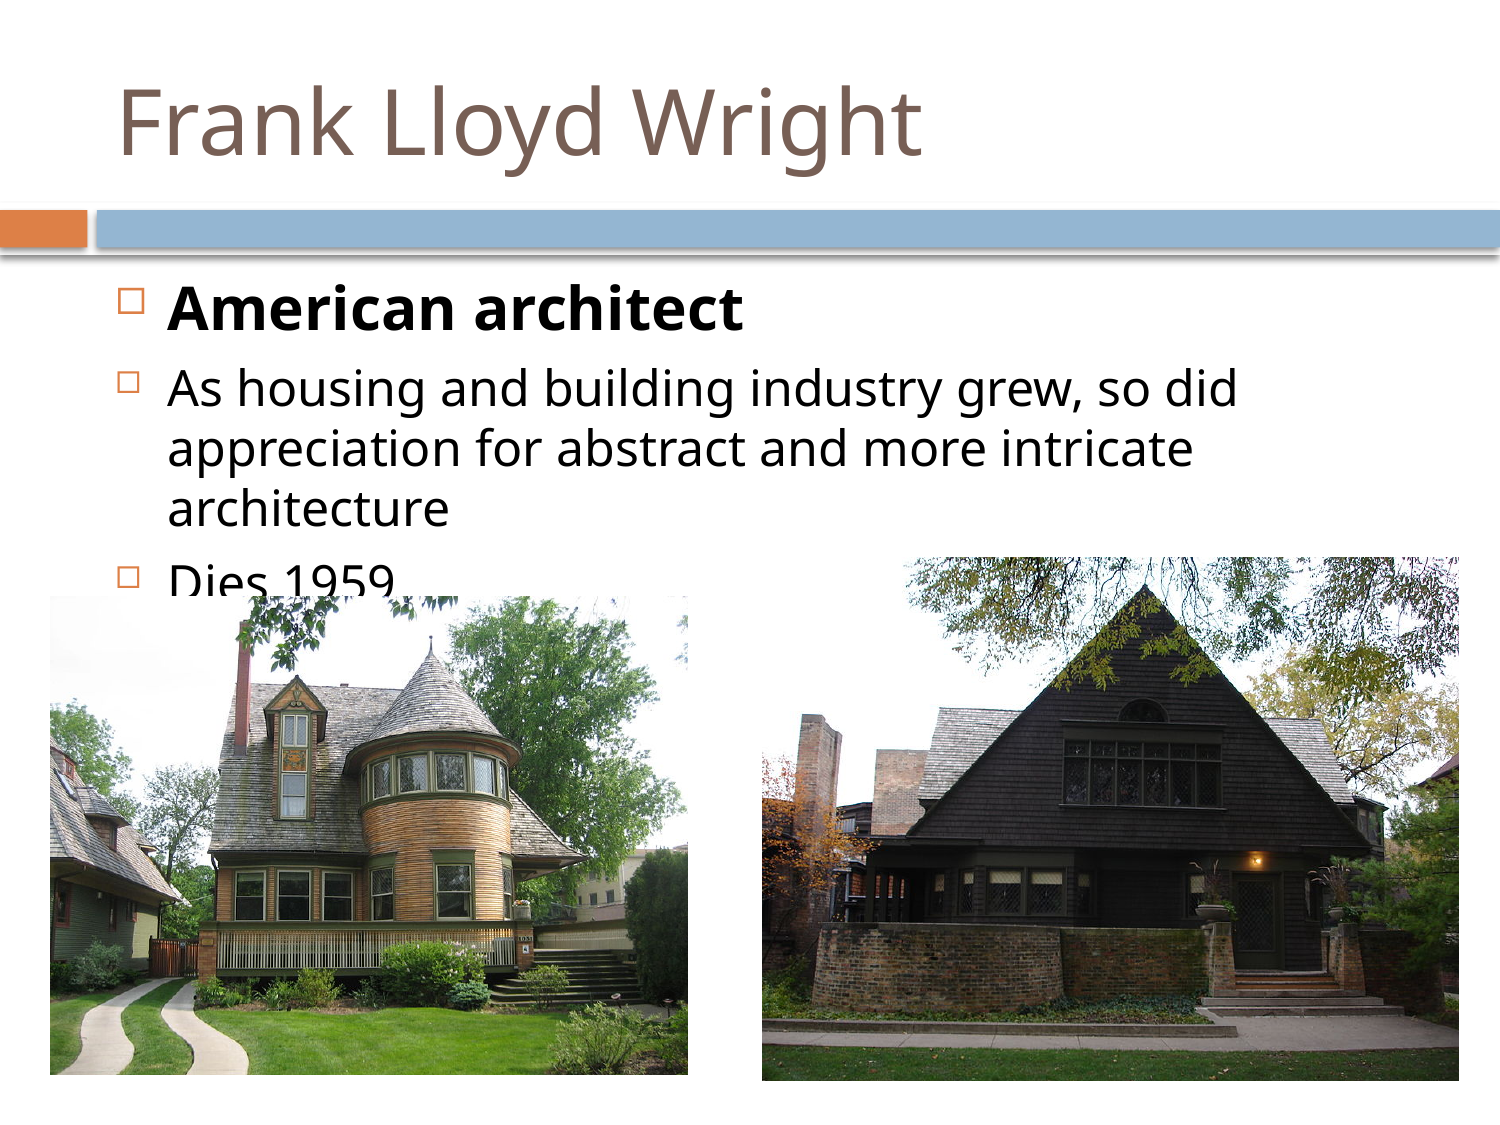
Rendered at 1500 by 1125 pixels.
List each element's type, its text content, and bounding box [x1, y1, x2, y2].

title Frank Lloyd Wright [100, 37, 1438, 200]
picture [762, 557, 1460, 1081]
picture [49, 596, 688, 1076]
list American architect As housing and building industry grew, so did appreciation for abstract and more intricate architecture Dies 1959 [100, 262, 1438, 1000]
